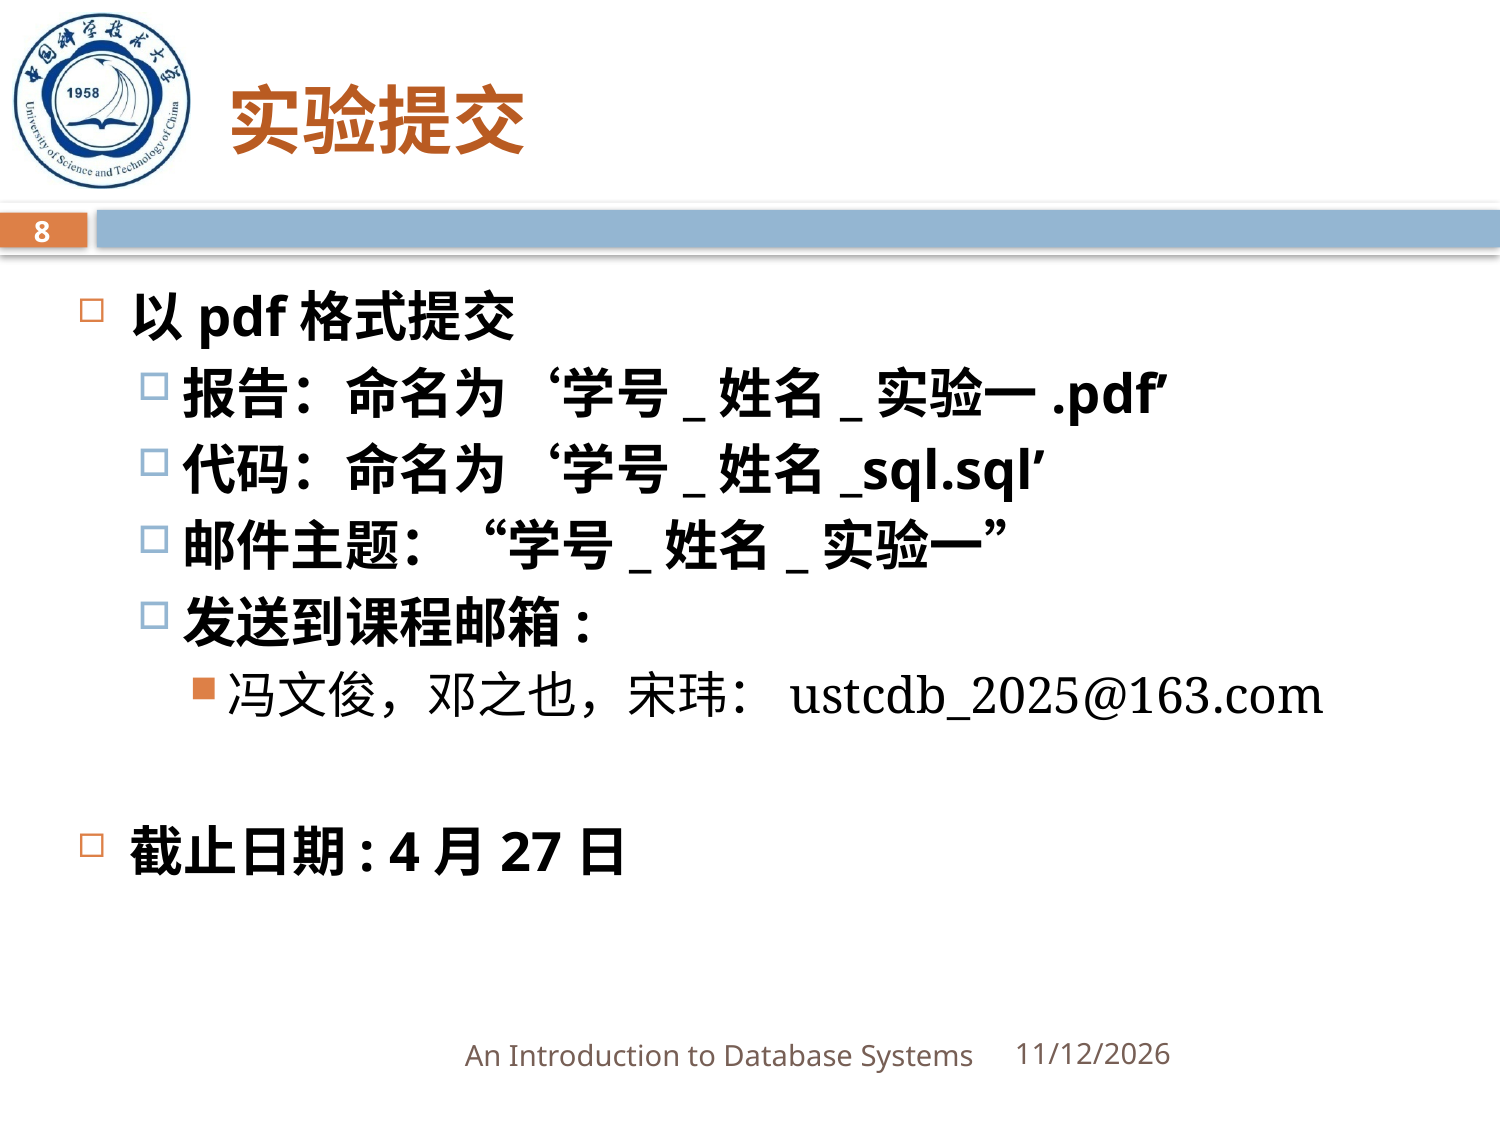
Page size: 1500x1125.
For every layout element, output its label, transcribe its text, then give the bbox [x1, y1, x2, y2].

picture [12, 12, 191, 189]
slide_number 8 [0, 212, 97, 253]
list 以pdf格式提交 报告：命名为‘学号_姓名_实验一.pdf’ 代码：命名为‘学号_姓名_sql.sql’ 邮件主题：“学号_姓名_实验一” 发送到课程邮箱: 冯文俊，邓之也，宋玮：ustcdb_2025@163.com 截止日期: 4月27日 [62, 275, 1438, 913]
footer An Introduction to Database Systems [99, 1025, 990, 1085]
title 实验提交 [212, 37, 1050, 200]
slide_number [999, 1025, 1438, 1085]
